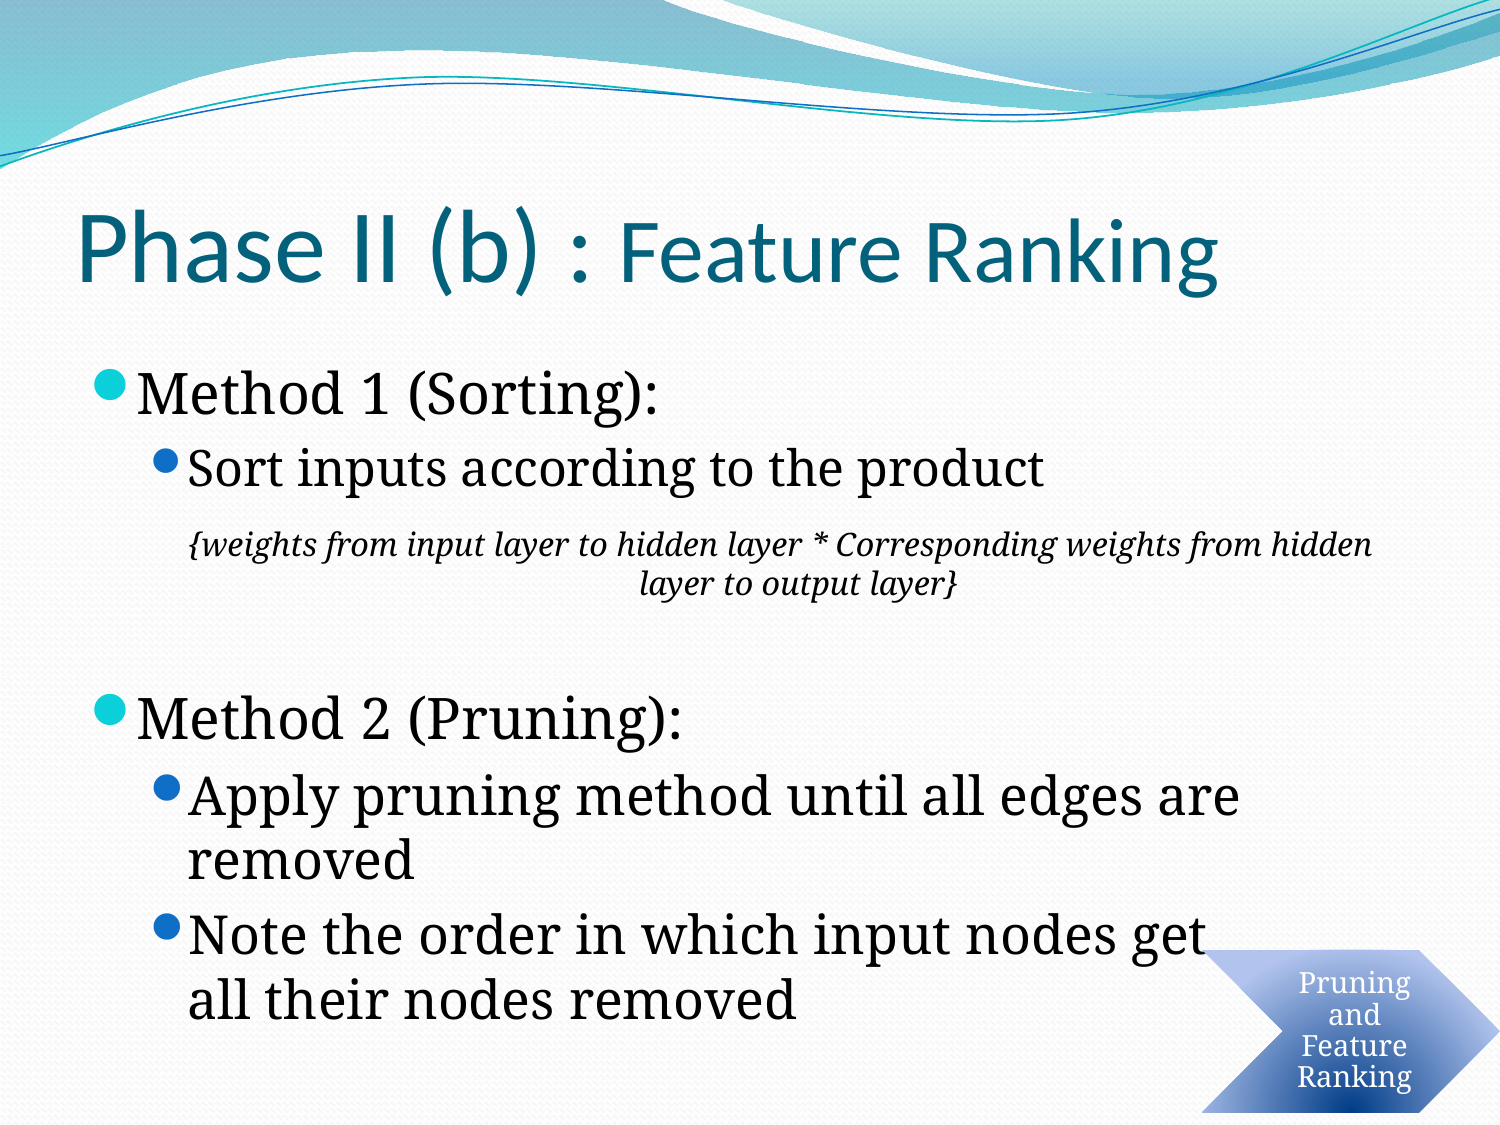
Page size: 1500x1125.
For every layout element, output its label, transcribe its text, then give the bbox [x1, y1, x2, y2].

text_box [1201, 949, 1500, 1113]
title Phase II (b) : Feature Ranking [75, 115, 1425, 303]
title Drawbacks [1194, 950, 1201, 1038]
list Method 1 (Sorting): Sort inputs according to the product {weights from input layer to hidden layer * Corresponding weights from hidden layer to output layer} Method 2 (Pruning): Apply pruning method until all edges are removed Note the order in which input nodes get all their nodes removed [75, 317, 1425, 1038]
